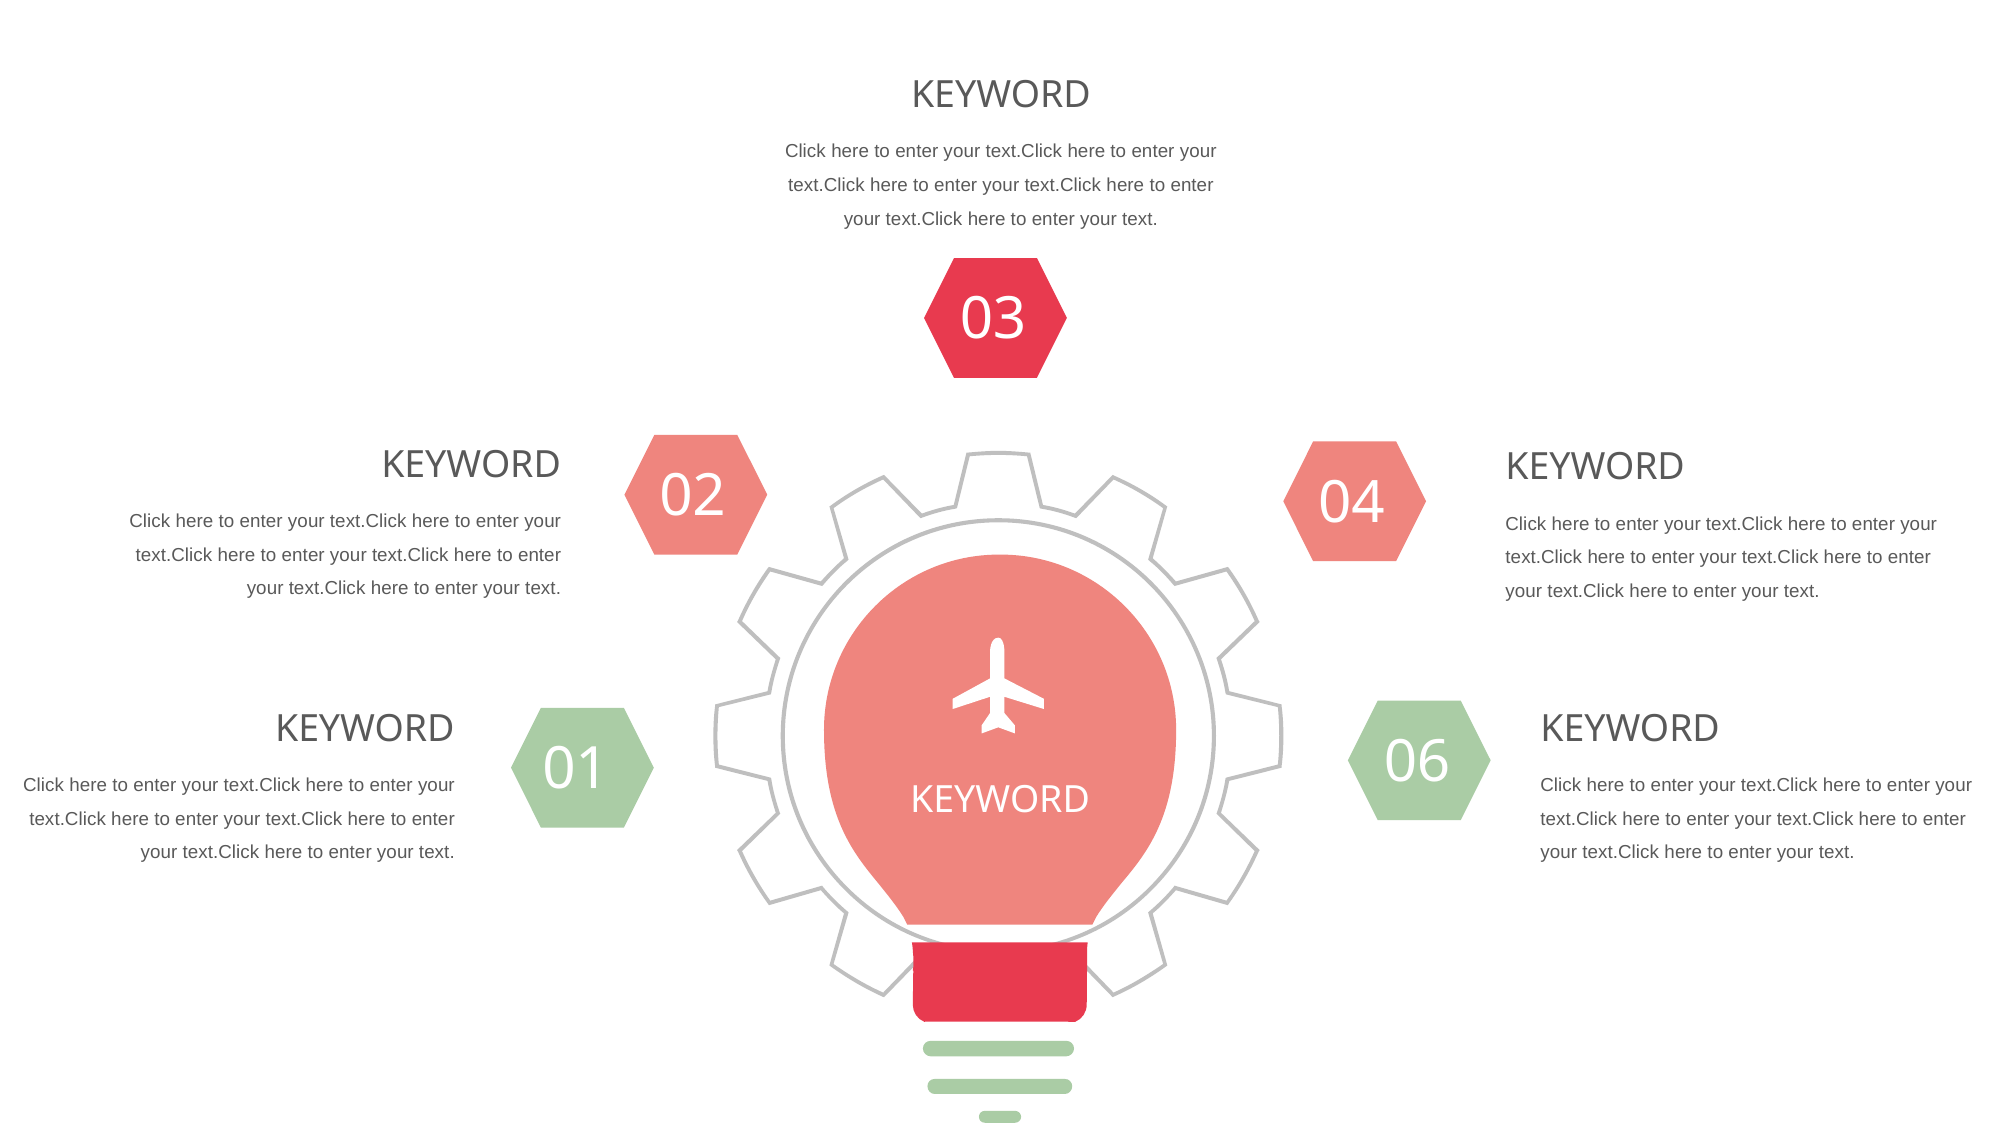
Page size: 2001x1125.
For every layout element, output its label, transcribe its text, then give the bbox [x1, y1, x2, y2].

text_box [509, 733, 527, 803]
text_box 04 [1303, 456, 1400, 542]
text_box 06 [1369, 715, 1466, 801]
text_box Click here to enter your text.Click here to enter your text.Click here to enter your text.Click here to enter your text.Click here to enter your text. [1490, 492, 1963, 609]
text_box [1284, 440, 1428, 563]
text_box KEYWORD [855, 62, 1147, 120]
text_box KEYWORD [1490, 434, 1782, 492]
text_box KEYWORD [178, 696, 470, 753]
text_box 02 [644, 449, 741, 535]
text_box 03 [945, 273, 1042, 358]
text_box [623, 453, 713, 556]
text_box [1346, 699, 1492, 822]
text_box KEYWORD [285, 432, 576, 489]
text_box Click here to enter your text.Click here to enter your text.Click here to enter your text.Click here to enter your text.Click here to enter your text. [1525, 753, 1998, 870]
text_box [713, 450, 1284, 1123]
text_box Click here to enter your text.Click here to enter your text.Click here to enter your text.Click here to enter your text.Click here to enter your text. [103, 489, 576, 606]
text_box 01 [527, 722, 624, 808]
text_box Click here to enter your text.Click here to enter your text.Click here to enter your text.Click here to enter your text.Click here to enter your text. [764, 120, 1237, 237]
text_box [646, 433, 747, 450]
text_box [922, 257, 1069, 379]
text_box Click here to enter your text.Click here to enter your text.Click here to enter your text.Click here to enter your text.Click here to enter your text. [0, 753, 470, 870]
text_box [529, 706, 655, 829]
text_box KEYWORD [1525, 696, 1817, 753]
